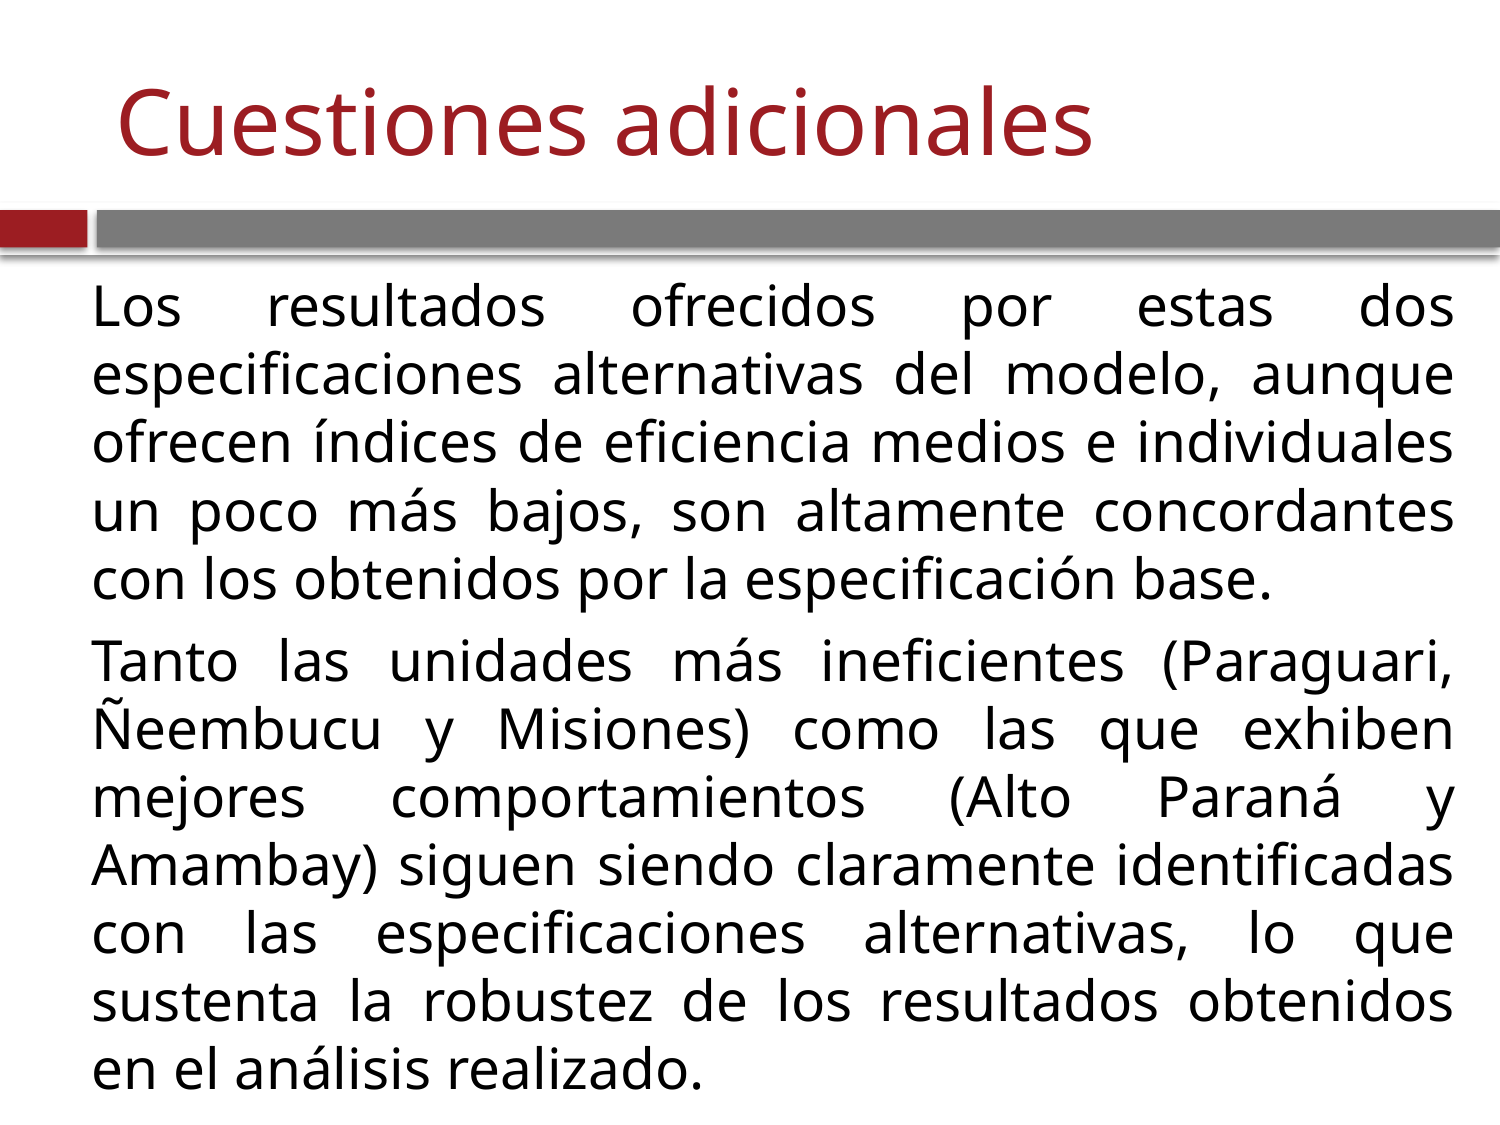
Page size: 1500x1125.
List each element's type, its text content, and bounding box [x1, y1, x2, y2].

title Cuestiones adicionales [100, 37, 1438, 200]
list Los resultados ofrecidos por estas dos especificaciones alternativas del modelo, aunque ofrecen índices de eficiencia medios e individuales un poco más bajos, son altamente concordantes con los obtenidos por la especificación base. Tanto las unidades más ineficientes (Paraguari, Ñeembucu y Misiones) como las que exhiben mejores comportamientos (Alto Paraná y Amambay) siguen siendo claramente identificadas con las especificaciones alternativas, lo que sustenta la robustez de los resultados obtenidos en el análisis realizado. [76, 262, 1471, 1125]
